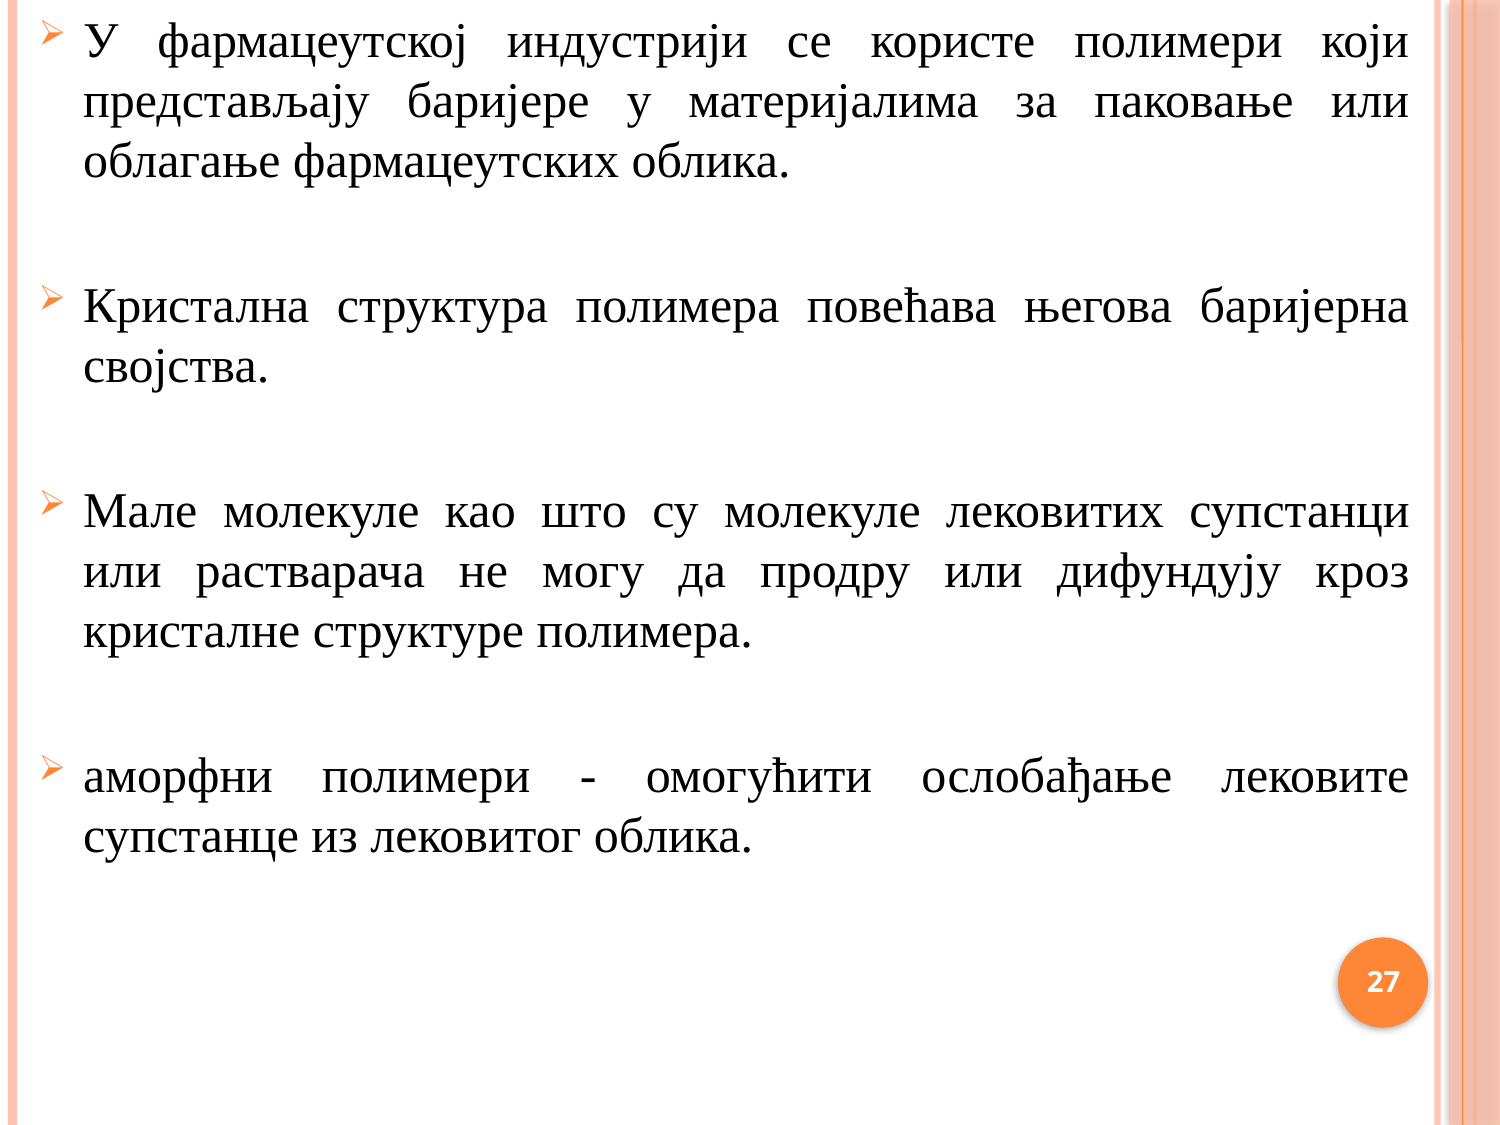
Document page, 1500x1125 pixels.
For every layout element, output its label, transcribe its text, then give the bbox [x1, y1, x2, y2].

list У фармацеутској индустрији се користе полимери који представљају баријере у материјалима за паковање или облагање фармацеутских облика. Кристална структура полимера повећава његова баријерна својства. Мале молекуле као што су молекуле лековитих супстанци или растварача не могу да продру или дифундују кроз кристалне структуре полимера. аморфни полимери - омогућити ослобађање лековите супстанце из лековитог облика. [23, 0, 1426, 1125]
slide_number 27 [1426, 940, 1434, 1026]
